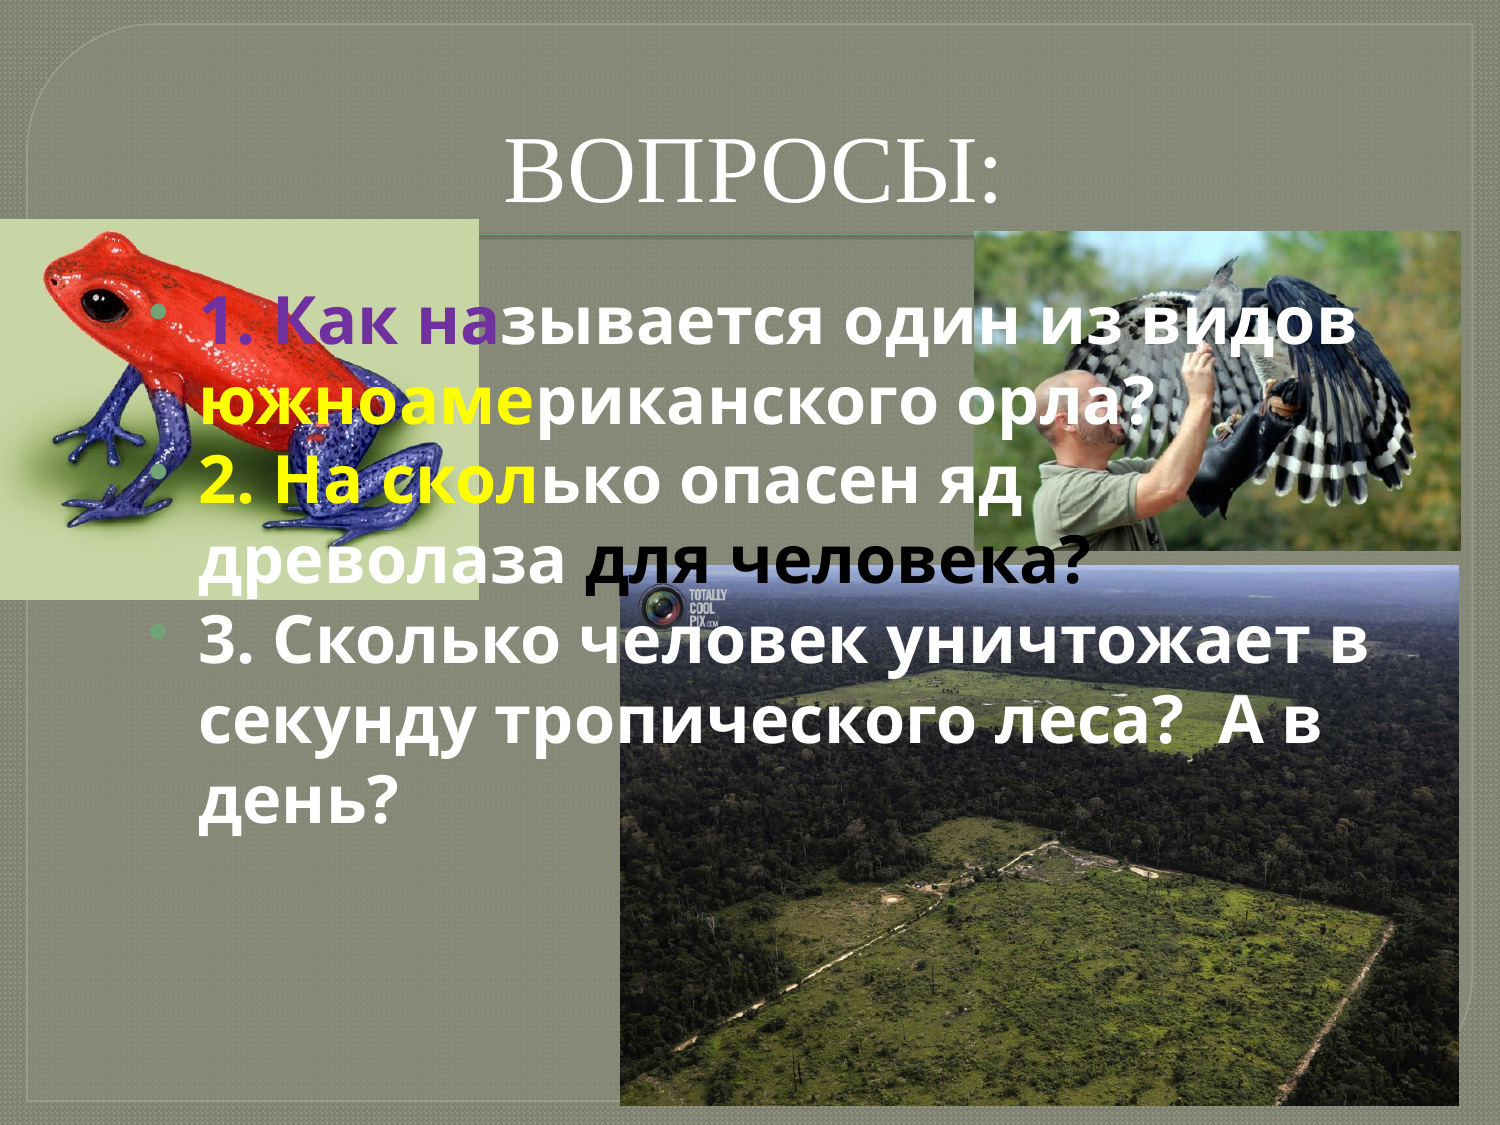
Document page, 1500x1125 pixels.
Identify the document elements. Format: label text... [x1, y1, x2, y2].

picture [0, 219, 479, 601]
picture [974, 231, 1461, 551]
title ВОПРОСЫ: [75, 41, 1425, 230]
list 1. Как называется один из видов южноамериканского орла? 2. На сколько опасен яд древолаза для человека? 3. Сколько человек уничтожает в секунду тропического леса? А в день? [135, 270, 983, 1013]
picture [619, 565, 1459, 1107]
